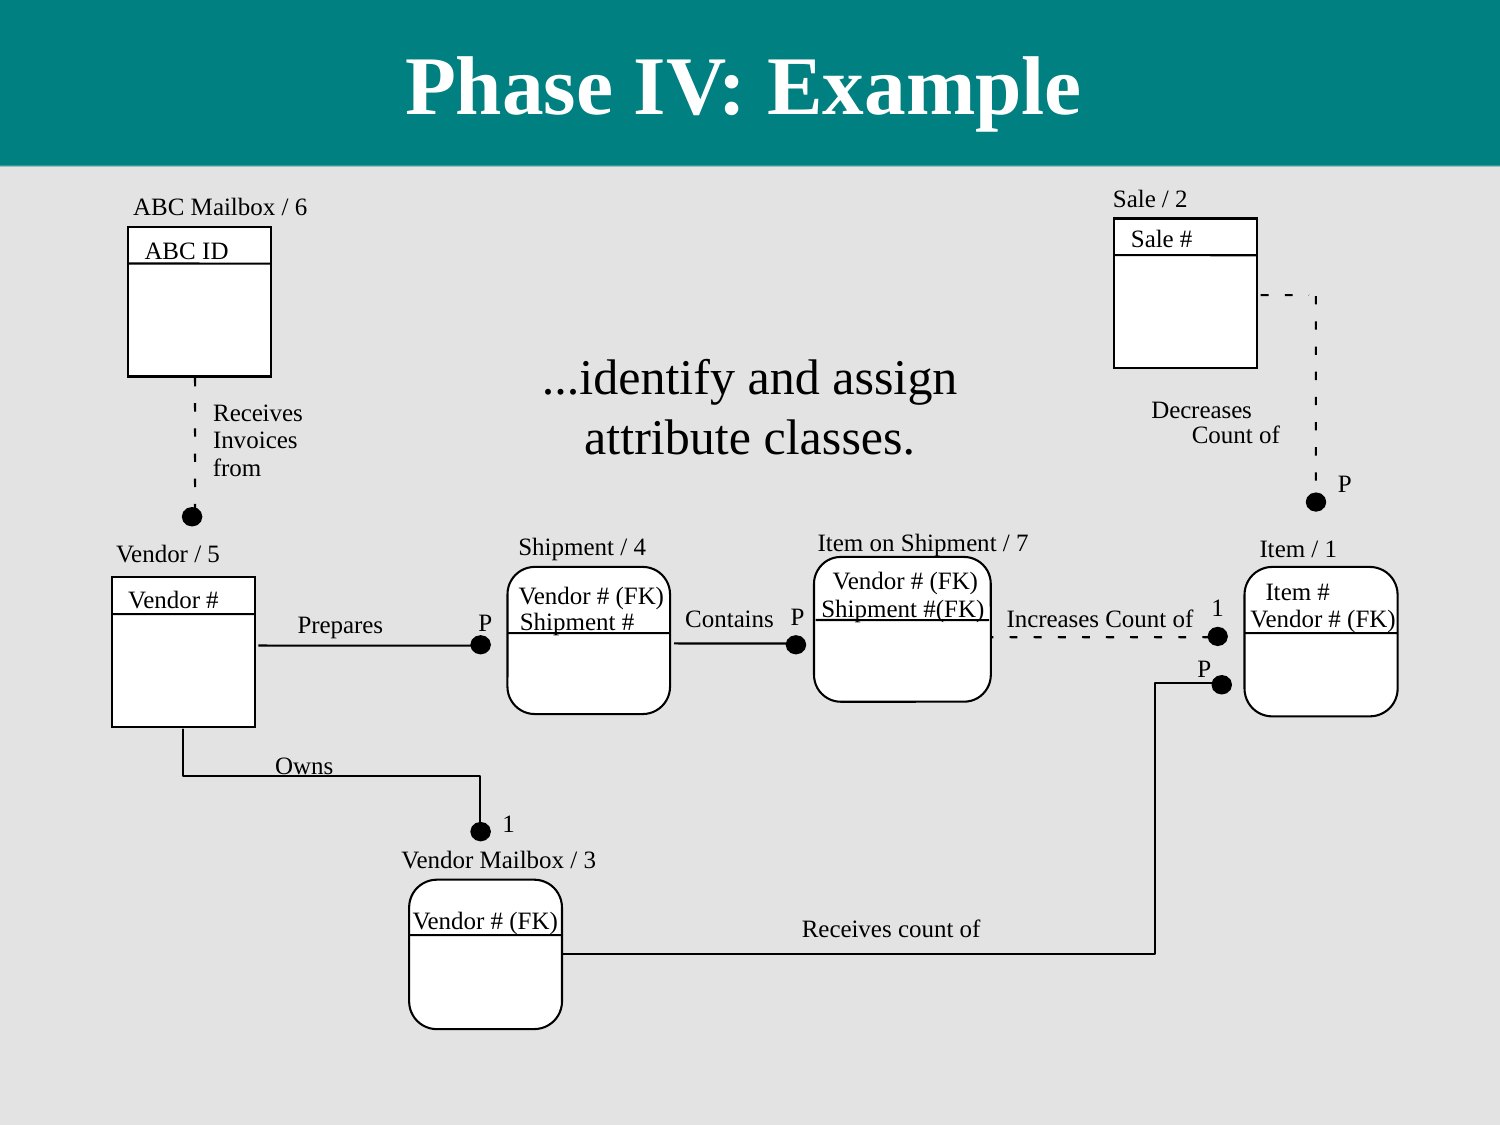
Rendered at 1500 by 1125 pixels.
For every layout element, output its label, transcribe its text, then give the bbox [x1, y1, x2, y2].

title Phase IV: Example [0, 23, 1488, 140]
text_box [99, 175, 1413, 1030]
picture [0, 0, 1500, 1125]
